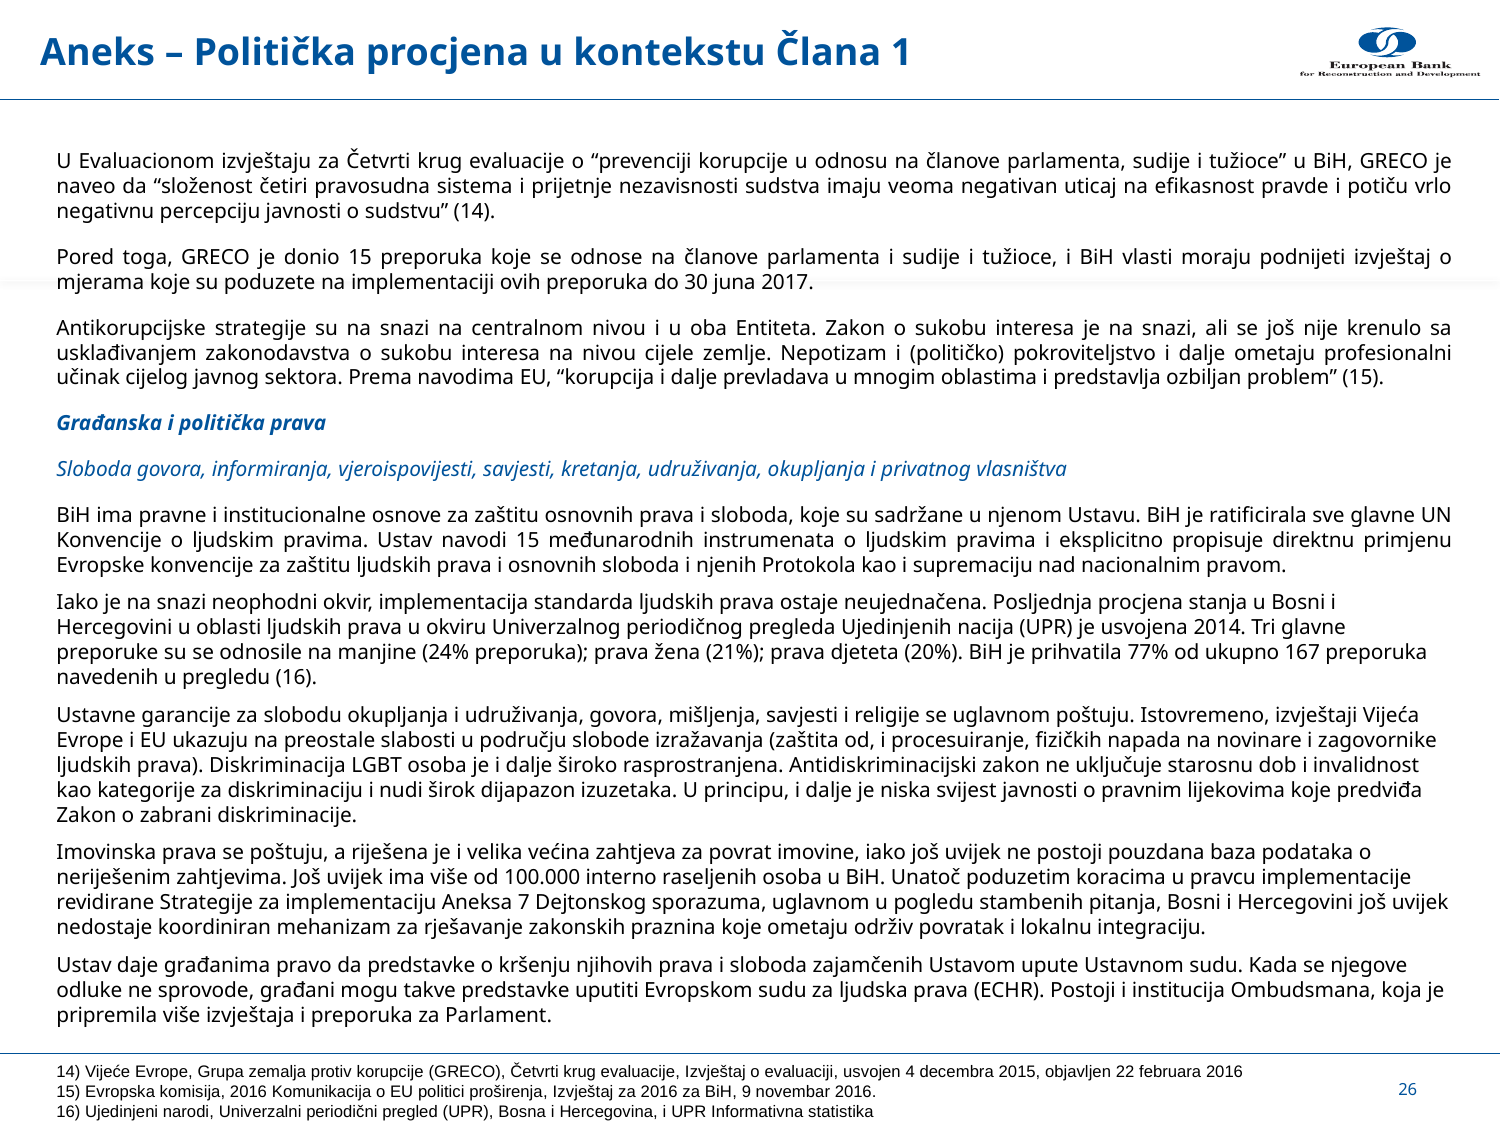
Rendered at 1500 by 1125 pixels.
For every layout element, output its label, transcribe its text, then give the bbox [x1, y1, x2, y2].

title Aneks – Politička procjena u kontekstu Člana 1 [40, 0, 1033, 102]
text_box 14) Vijeće Evrope, Grupa zemalja protiv korupcije (GRECO), Četvrti krug evaluacije, Izvještaj o evaluaciji, usvojen 4 decembra 2015, objavljen 22 februara 2016 15) Evropska komisija, 2016 Komunikacija o EU politici proširenja, Izvještaj za 2016 za BiH, 9 novembar 2016. 16) Ujedinjeni narodi, Univerzalni periodični pregled (UPR), Bosna i Hercegovina, i UPR Informativna statistika [41, 1053, 1467, 1125]
text_box U Evaluacionom izvještaju za Četvrti krug evaluacije o “prevenciji korupcije u odnosu na članove parlamenta, sudije i tužioce” u BiH, GRECO je naveo da “složenost četiri pravosudna sistema i prijetnje nezavisnosti sudstva imaju veoma negativan uticaj na efikasnost pravde i potiču vrlo negativnu percepciju javnosti o sudstvu” (14). Pored toga, GRECO je donio 15 preporuka koje se odnose na članove parlamenta i sudije i tužioce, i BiH vlasti moraju podnijeti izvještaj o mjerama koje su poduzete na implementaciji ovih preporuka do 30 juna 2017. Antikorupcijske strategije su na snazi na centralnom nivou i u oba Entiteta. Zakon o sukobu interesa je na snazi, ali se još nije krenulo sa usklađivanjem zakonodavstva o sukobu interesa na nivou cijele zemlje. Nepotizam i (političko) pokroviteljstvo i dalje ometaju profesionalni učinak cijelog javnog sektora. Prema navodima EU, “korupcija i dalje prevladava u mnogim oblastima i predstavlja ozbiljan problem” (15). Građanska i politička prava Sloboda govora, informiranja, vjeroispovijesti, savjesti, kretanja, udruživanja, okupljanja i privatnog vlasništva BiH ima pravne i institucionalne osnove za zaštitu osnovnih prava i sloboda, koje su sadržane u njenom Ustavu. BiH je ratificirala sve glavne UN Konvencije o ljudskim pravima. Ustav navodi 15 međunarodnih instrumenata o ljudskim pravima i eksplicitno propisuje direktnu primjenu Evropske konvencije za zaštitu ljudskih prava i osnovnih sloboda i njenih Protokola kao i supremaciju nad nacionalnim pravom. Iako je na snazi neophodni okvir, implementacija standarda ljudskih prava ostaje neujednačena. Posljednja procjena stanja u Bosni i Hercegovini u oblasti ljudskih prava u okviru Univerzalnog periodičnog pregleda Ujedinjenih nacija (UPR) je usvojena 2014. Tri glavne preporuke su se odnosile na manjine (24% preporuka); prava žena (21%); prava djeteta (20%). BiH je prihvatila 77% od ukupno 167 preporuka navedenih u pregledu (16). Ustavne garancije za slobodu okupljanja i udruživanja, govora, mišljenja, savjesti i religije se uglavnom poštuju. Istovremeno, izvještaji Vijeća Evrope i EU ukazuju na preostale slabosti u području slobode izražavanja (zaštita od, i procesuiranje, fizičkih napada na novinare i zagovornike ljudskih prava). Diskriminacija LGBT osoba je i dalje široko rasprostranjena. Antidiskriminacijski zakon ne uključuje starosnu dob i invalidnost kao kategorije za diskriminaciju i nudi širok dijapazon izuzetaka. U principu, i dalje je niska svijest javnosti o pravnim lijekovima koje predviđa Zakon o zabrani diskriminacije. Imovinska prava se poštuju, a riješena je i velika većina zahtjeva za povrat imovine, iako još uvijek ne postoji pouzdana baza podataka o neriješenim zahtjevima. Još uvijek ima više od 100.000 interno raseljenih osoba u BiH. Unatoč poduzetim koracima u pravcu implementacije revidirane Strategije za implementaciju Aneksa 7 Dejtonskog sporazuma, uglavnom u pogledu stambenih pitanja, Bosni i Hercegovini još uvijek nedostaje koordiniran mehanizam za rješavanje zakonskih praznina koje ometaju održiv povratak i lokalnu integraciju. Ustav daje građanima pravo da predstavke o kršenju njihovih prava i sloboda zajamčenih Ustavom upute Ustavnom sudu. Kada se njegove odluke ne sprovode, građani mogu takve predstavke uputiti Evropskom sudu za ljudska prava (ECHR). Postoji i institucija Ombudsmana, koja je pripremila više izvještaja i preporuka za Parlament. [41, 140, 1467, 1053]
